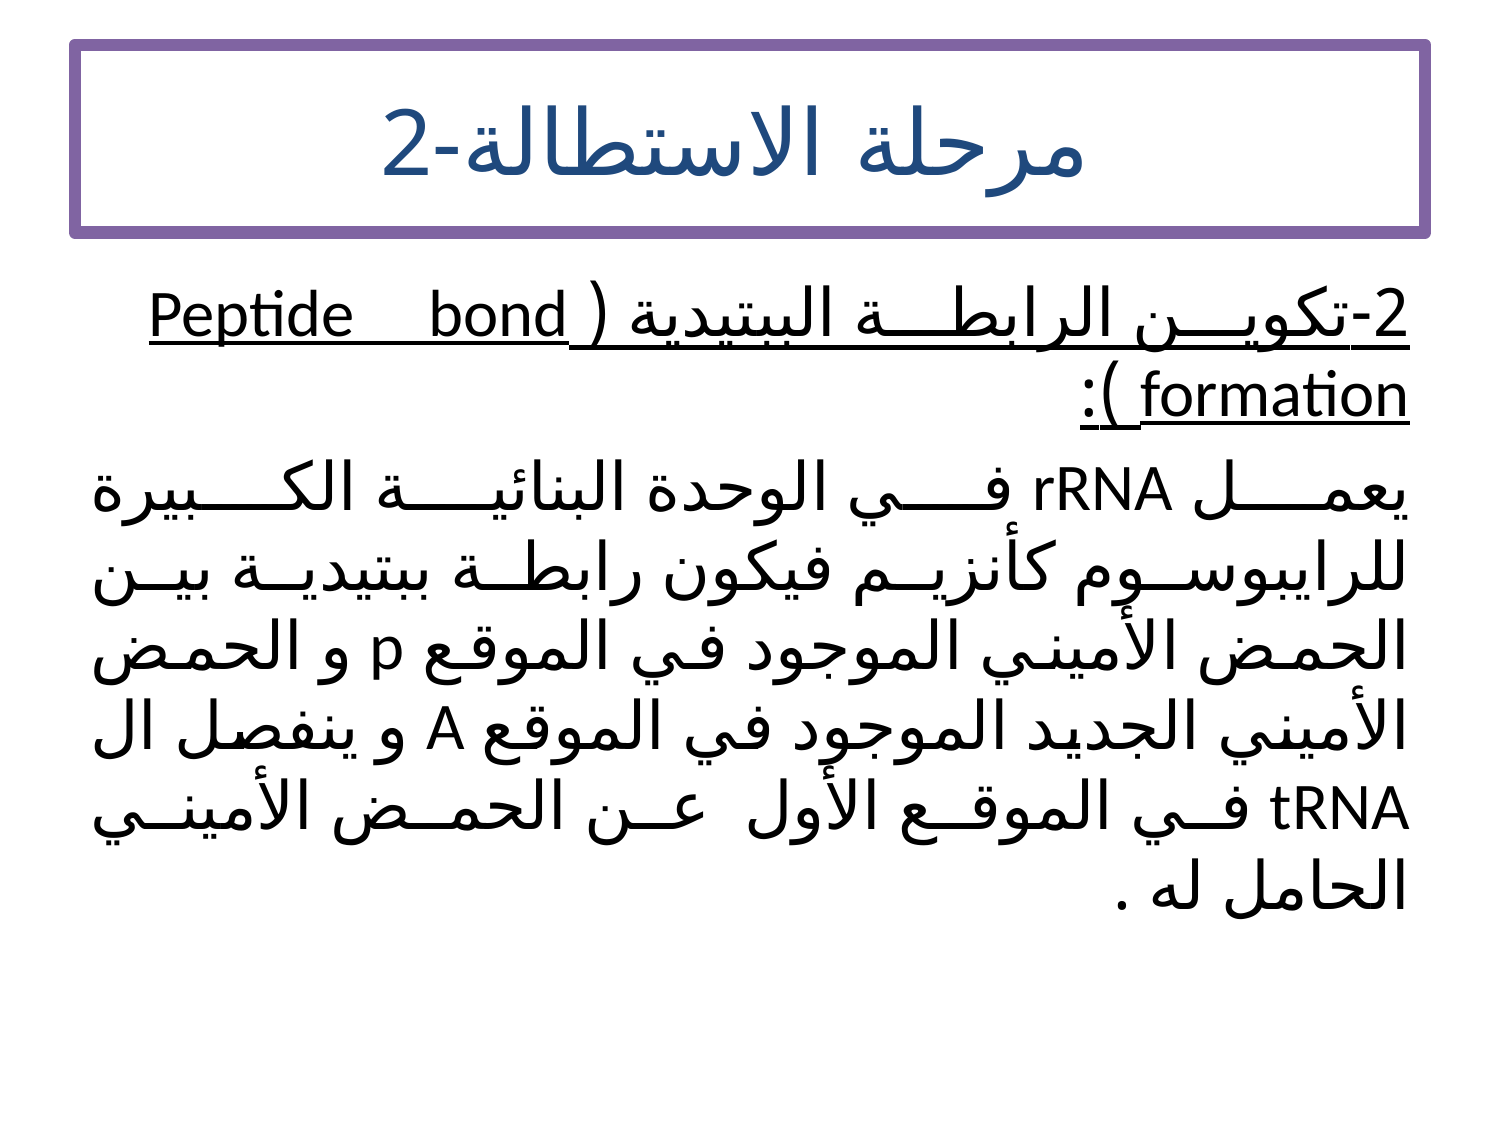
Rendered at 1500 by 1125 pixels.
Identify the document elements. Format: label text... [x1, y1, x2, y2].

title 2-مرحلة الاستطالة [75, 45, 1425, 233]
list 2-تكوين الرابطة الببتيدية ( Peptide bond formation ): يعمل rRNA في الوحدة البنائية الكبيرة للرايبوسوم كأنزيم فيكون رابطة ببتيدية بين الحمض الأميني الموجود في الموقع p و الحمض الأميني الجديد الموجود في الموقع A و ينفصل ال tRNA في الموقع الأول عن الحمض الأميني الحامل له . [75, 262, 1425, 1005]
